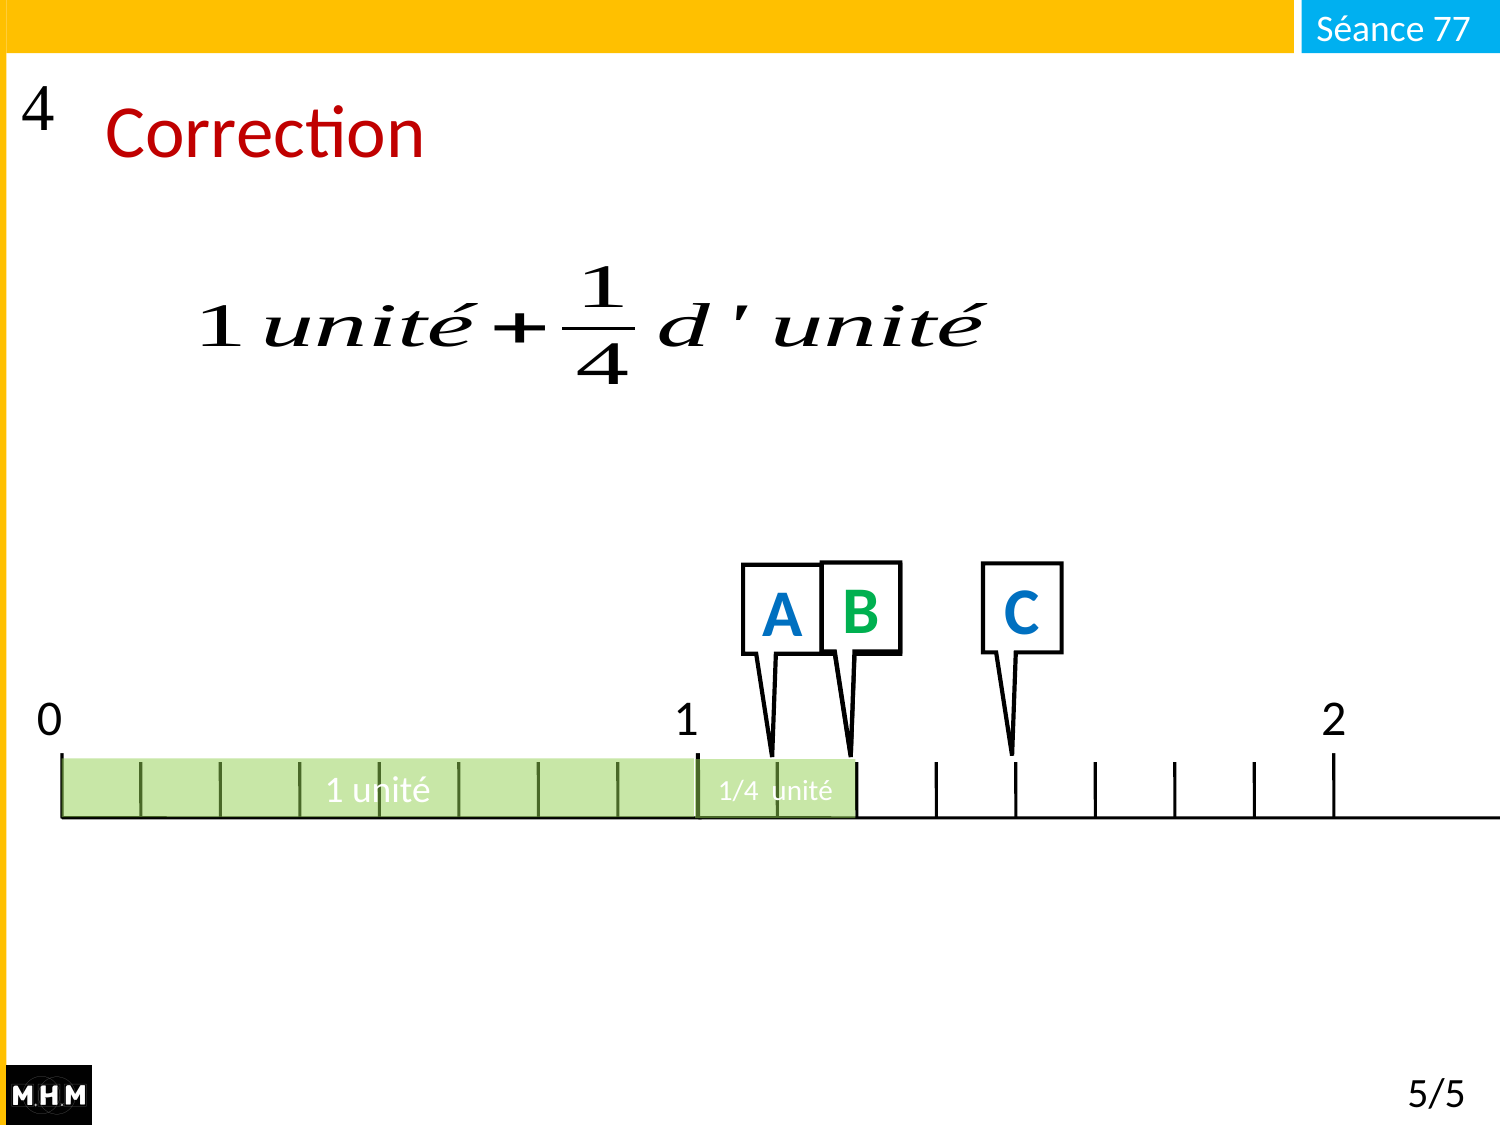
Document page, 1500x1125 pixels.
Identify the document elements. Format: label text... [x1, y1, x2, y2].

text_box A [741, 562, 819, 676]
picture [6, 1065, 92, 1125]
text_box C [980, 561, 1064, 676]
text_box B [819, 560, 903, 676]
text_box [21, 678, 1500, 819]
title Correction [90, 27, 1500, 238]
text_box 5/5 [1373, 1064, 1500, 1125]
